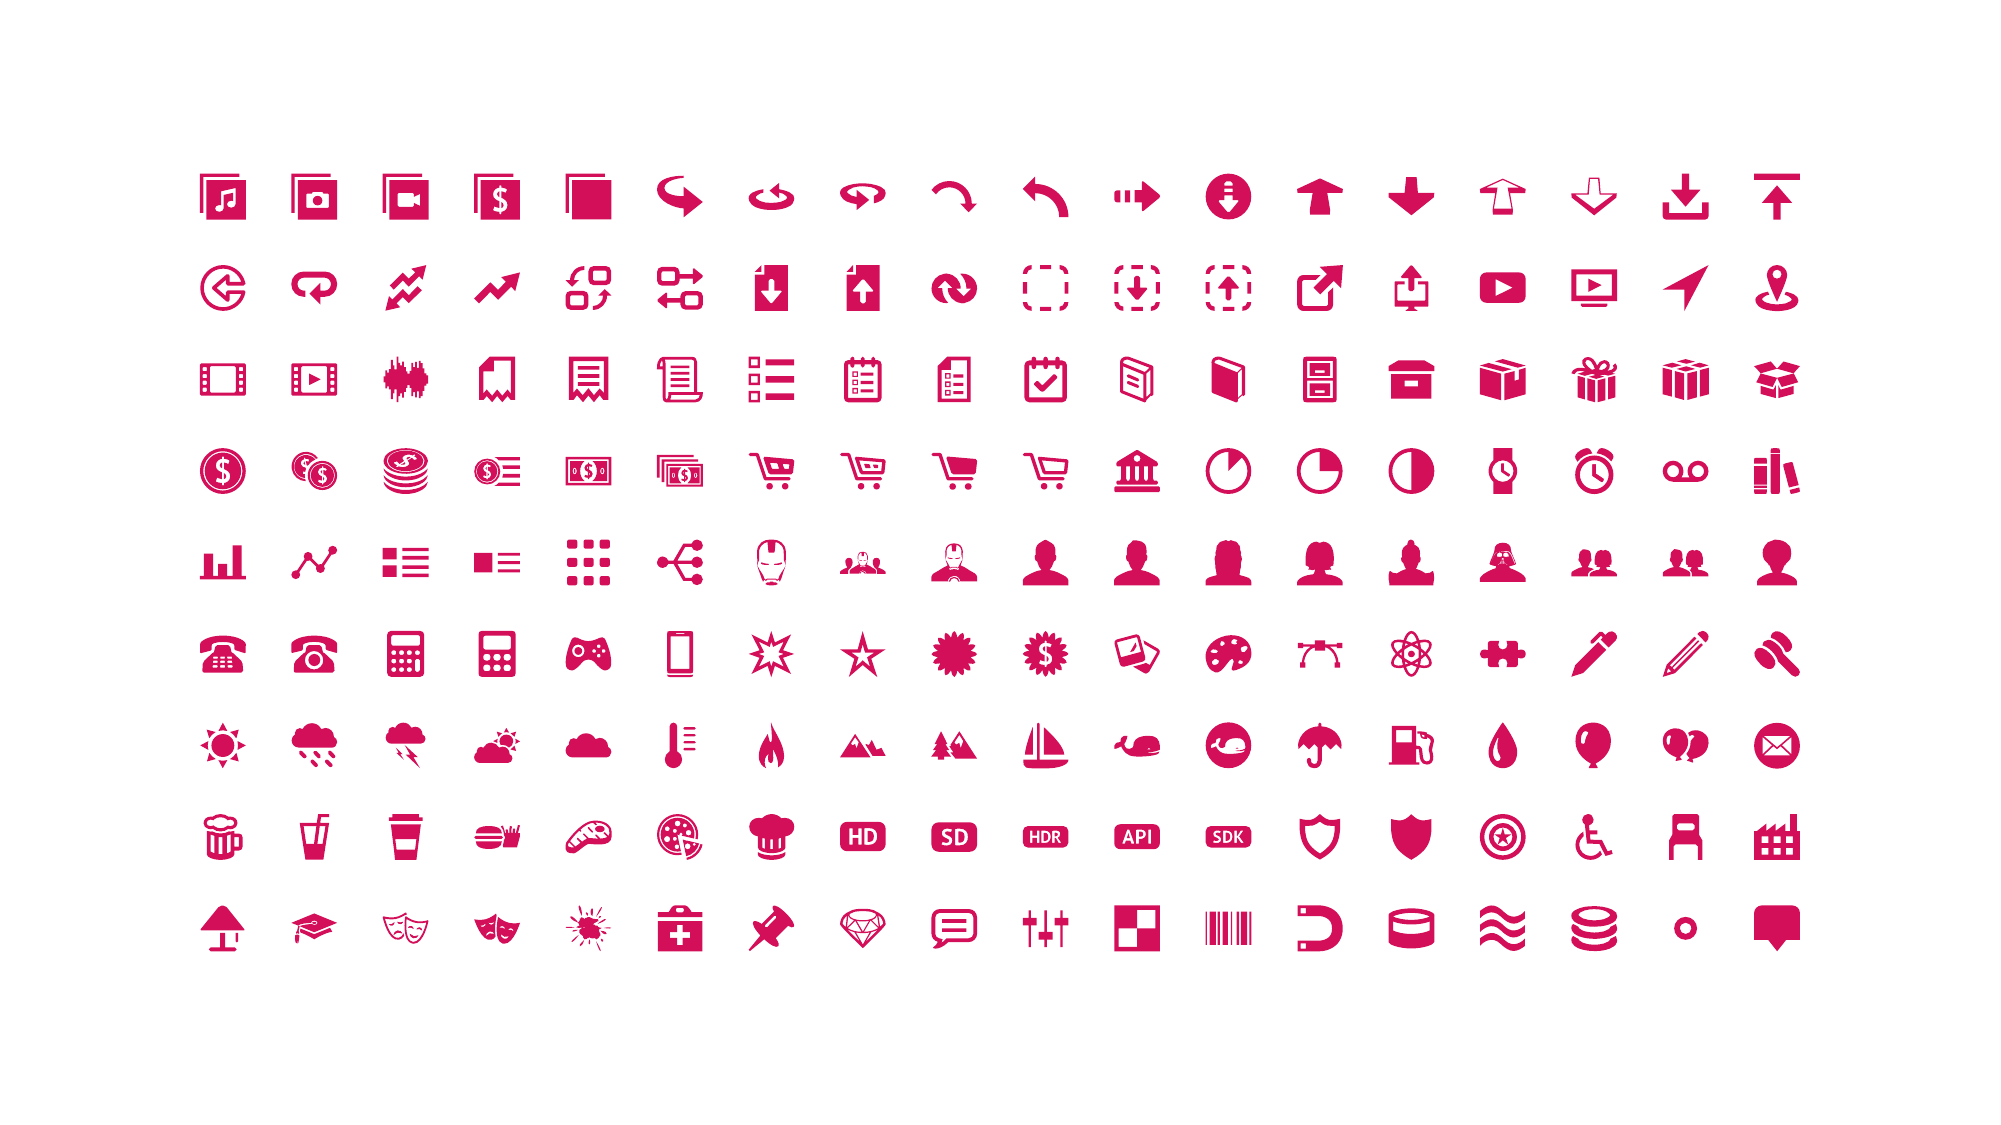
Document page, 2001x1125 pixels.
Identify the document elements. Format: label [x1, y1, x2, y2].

text_box [758, 722, 785, 769]
text_box [476, 461, 498, 482]
text_box [765, 393, 795, 400]
text_box [387, 630, 425, 677]
text_box [1592, 464, 1604, 483]
text_box [291, 173, 331, 213]
text_box [291, 723, 338, 748]
text_box [565, 266, 585, 287]
text_box [1059, 302, 1069, 311]
text_box [1755, 291, 1799, 312]
text_box [1040, 265, 1052, 270]
text_box [497, 552, 520, 556]
text_box [1662, 636, 1703, 677]
text_box [291, 913, 338, 933]
text_box [313, 751, 321, 759]
text_box [1699, 367, 1709, 397]
text_box [404, 916, 429, 944]
text_box [1662, 265, 1709, 312]
text_box [307, 460, 338, 491]
text_box [666, 463, 703, 487]
text_box [502, 465, 520, 469]
text_box [599, 557, 610, 567]
text_box [1034, 374, 1058, 392]
text_box [1211, 356, 1246, 403]
text_box [669, 467, 682, 484]
text_box [577, 374, 600, 378]
text_box [1133, 640, 1160, 674]
text_box [1114, 282, 1119, 294]
text_box [475, 841, 502, 849]
text_box [1571, 642, 1607, 677]
text_box [383, 481, 428, 494]
text_box [931, 452, 974, 481]
text_box [656, 539, 703, 586]
text_box [1674, 916, 1698, 940]
text_box [1116, 450, 1158, 485]
text_box [402, 547, 429, 552]
text_box [583, 539, 594, 549]
text_box [748, 390, 760, 403]
text_box [1120, 356, 1154, 403]
text_box [1479, 367, 1502, 401]
text_box [1309, 363, 1331, 376]
text_box [1754, 466, 1767, 485]
text_box [1126, 374, 1140, 382]
text_box [1022, 282, 1028, 294]
text_box [849, 551, 877, 574]
text_box [583, 557, 594, 567]
text_box [1388, 725, 1434, 765]
text_box [1150, 302, 1160, 311]
text_box [568, 356, 609, 403]
text_box [1205, 722, 1252, 769]
text_box [409, 933, 419, 939]
text_box [1242, 265, 1252, 274]
text_box [1501, 463, 1510, 477]
text_box [291, 271, 338, 305]
text_box [1480, 933, 1525, 951]
text_box [496, 731, 503, 737]
text_box [1131, 306, 1143, 311]
text_box [199, 173, 240, 213]
text_box [592, 461, 608, 482]
text_box [1022, 302, 1032, 311]
text_box [852, 387, 858, 394]
text_box [1024, 356, 1067, 403]
text_box [230, 729, 239, 739]
text_box [1676, 366, 1696, 372]
text_box [667, 674, 694, 678]
text_box [1150, 265, 1160, 274]
text_box [1043, 727, 1065, 755]
text_box [300, 927, 333, 940]
text_box [565, 456, 612, 486]
text_box [1662, 362, 1682, 368]
text_box [312, 195, 323, 206]
text_box [474, 272, 520, 304]
text_box [294, 455, 316, 479]
text_box [840, 452, 883, 481]
text_box [502, 473, 520, 478]
text_box [1114, 905, 1160, 952]
text_box [1571, 935, 1618, 952]
text_box [1401, 265, 1422, 292]
text_box [748, 373, 760, 386]
text_box [1309, 383, 1331, 396]
text_box [1297, 275, 1334, 311]
text_box [1205, 282, 1210, 294]
text_box [1127, 275, 1148, 300]
text_box [1754, 905, 1800, 952]
text_box [293, 645, 335, 673]
text_box [1494, 827, 1512, 845]
text_box [1571, 923, 1618, 939]
text_box [387, 450, 424, 472]
text_box [565, 820, 612, 854]
text_box [1114, 634, 1146, 667]
text_box [1590, 631, 1617, 648]
text_box [1205, 173, 1252, 220]
text_box [840, 733, 871, 758]
text_box [494, 482, 520, 486]
text_box [310, 759, 318, 768]
text_box [291, 363, 338, 396]
text_box [1205, 635, 1252, 673]
text_box [382, 547, 397, 560]
text_box [1480, 640, 1526, 668]
text_box [667, 631, 694, 674]
text_box [478, 630, 516, 677]
text_box [404, 744, 421, 769]
text_box [497, 561, 520, 565]
text_box [656, 454, 694, 478]
text_box [402, 555, 429, 560]
text_box [385, 286, 422, 311]
text_box [1131, 265, 1143, 270]
text_box [1575, 455, 1614, 495]
text_box [202, 645, 244, 673]
text_box [1205, 448, 1252, 494]
text_box [1388, 360, 1435, 372]
text_box [1778, 385, 1794, 399]
text_box [1489, 823, 1517, 851]
text_box [749, 814, 795, 854]
text_box [310, 463, 335, 487]
text_box [1674, 371, 1685, 400]
text_box [958, 831, 965, 843]
text_box [1022, 826, 1069, 848]
text_box [297, 180, 338, 220]
text_box [1222, 911, 1228, 945]
text_box [496, 916, 521, 944]
text_box [1043, 832, 1049, 842]
text_box [389, 180, 429, 220]
text_box [474, 835, 504, 839]
text_box [945, 381, 951, 388]
text_box [1575, 448, 1593, 462]
text_box [1298, 722, 1342, 769]
text_box [474, 458, 501, 485]
text_box [500, 825, 520, 848]
text_box [1479, 362, 1512, 372]
text_box [1114, 265, 1124, 274]
text_box [1777, 361, 1800, 374]
text_box [660, 817, 695, 852]
text_box [1754, 647, 1776, 669]
text_box [199, 363, 246, 396]
text_box [1589, 549, 1617, 577]
text_box [1040, 306, 1052, 311]
text_box [1205, 302, 1215, 311]
text_box [949, 483, 956, 490]
text_box [1240, 911, 1248, 945]
text_box [748, 452, 791, 481]
text_box [1023, 722, 1069, 769]
text_box [583, 576, 594, 586]
text_box [1662, 460, 1709, 482]
text_box [1225, 832, 1231, 841]
text_box [200, 265, 246, 311]
text_box [497, 569, 520, 573]
text_box [657, 291, 703, 310]
text_box [1757, 539, 1797, 586]
text_box [1575, 722, 1611, 769]
text_box [1754, 489, 1767, 494]
text_box [1242, 302, 1252, 311]
text_box [757, 852, 786, 860]
text_box [840, 631, 886, 678]
text_box [1155, 282, 1160, 294]
text_box [748, 631, 795, 678]
text_box [1296, 448, 1343, 494]
text_box [1222, 306, 1235, 311]
text_box [656, 175, 703, 218]
text_box [1662, 549, 1691, 577]
text_box [475, 826, 502, 834]
text_box [757, 539, 786, 582]
text_box [503, 727, 510, 733]
text_box [206, 752, 216, 762]
text_box [1022, 539, 1069, 586]
text_box [1114, 190, 1121, 203]
text_box [682, 839, 700, 857]
text_box [299, 750, 307, 759]
text_box [1126, 381, 1140, 388]
text_box [1114, 540, 1160, 586]
text_box [1761, 185, 1793, 220]
text_box [1571, 269, 1618, 302]
text_box [1770, 448, 1780, 453]
text_box [1024, 727, 1033, 755]
text_box [510, 745, 517, 751]
text_box [1697, 630, 1709, 643]
text_box [1303, 356, 1337, 403]
text_box [204, 452, 242, 490]
text_box [1488, 448, 1518, 494]
text_box [584, 462, 593, 480]
text_box [953, 374, 964, 378]
text_box [1388, 539, 1435, 586]
text_box [686, 844, 703, 860]
text_box [383, 356, 429, 403]
text_box [567, 576, 578, 586]
text_box [599, 539, 610, 549]
text_box [670, 365, 690, 369]
text_box [565, 290, 589, 310]
text_box [599, 576, 610, 586]
text_box [402, 565, 429, 569]
text_box [860, 372, 874, 376]
text_box [931, 181, 978, 213]
text_box [840, 908, 886, 949]
text_box [1686, 730, 1709, 763]
text_box [1236, 911, 1240, 945]
text_box [1391, 374, 1432, 399]
text_box [474, 742, 513, 763]
text_box [1209, 911, 1216, 945]
text_box [953, 382, 964, 386]
text_box [1588, 278, 1602, 292]
text_box [945, 389, 951, 396]
text_box [748, 356, 760, 369]
text_box [687, 467, 700, 484]
text_box [657, 921, 703, 952]
text_box [840, 557, 853, 574]
text_box [1789, 487, 1800, 494]
text_box [931, 631, 978, 678]
text_box [1754, 814, 1800, 860]
text_box [681, 468, 689, 483]
text_box [567, 539, 578, 549]
text_box [1580, 303, 1608, 307]
text_box [1766, 265, 1788, 302]
text_box [931, 731, 952, 760]
text_box [383, 468, 428, 481]
text_box [664, 722, 683, 769]
text_box [1480, 919, 1525, 938]
text_box [1754, 173, 1800, 180]
text_box [1205, 265, 1215, 274]
text_box [199, 448, 246, 494]
text_box [1777, 373, 1799, 387]
text_box [840, 821, 886, 852]
text_box [1754, 361, 1778, 374]
text_box [388, 814, 423, 821]
text_box [1687, 371, 1697, 400]
text_box [382, 565, 397, 577]
text_box [942, 919, 967, 923]
text_box [1571, 906, 1618, 927]
text_box [846, 265, 854, 272]
text_box [299, 814, 330, 860]
text_box [1571, 549, 1594, 577]
text_box [1130, 642, 1137, 653]
text_box [1677, 359, 1696, 364]
text_box [763, 456, 795, 475]
text_box [864, 463, 871, 469]
text_box [1756, 373, 1778, 387]
text_box [1770, 631, 1793, 653]
text_box [1671, 173, 1701, 207]
text_box [570, 461, 585, 482]
text_box [577, 382, 600, 386]
text_box [1662, 202, 1709, 220]
text_box [873, 483, 880, 490]
text_box [200, 741, 209, 750]
text_box [1297, 640, 1343, 668]
text_box [953, 391, 964, 395]
text_box [781, 483, 789, 490]
text_box [1480, 905, 1525, 924]
text_box [1205, 826, 1252, 848]
text_box [857, 483, 865, 490]
text_box [1394, 281, 1429, 311]
text_box [1114, 824, 1160, 850]
text_box [860, 389, 874, 393]
text_box [1299, 814, 1341, 860]
text_box [942, 928, 967, 932]
text_box [383, 475, 428, 488]
text_box [1388, 908, 1435, 949]
text_box [931, 909, 978, 949]
text_box [865, 739, 886, 756]
text_box [324, 759, 333, 768]
text_box [383, 448, 428, 474]
text_box [565, 733, 612, 758]
text_box [510, 731, 517, 737]
text_box [657, 814, 699, 856]
text_box [1022, 910, 1037, 948]
text_box [846, 265, 880, 311]
text_box [218, 722, 228, 731]
text_box [1391, 814, 1432, 860]
text_box [1662, 367, 1672, 397]
text_box [480, 180, 520, 220]
text_box [570, 916, 602, 940]
text_box [1504, 367, 1526, 401]
text_box [291, 635, 338, 653]
text_box [1247, 282, 1252, 294]
text_box [572, 180, 612, 220]
text_box [200, 635, 246, 654]
text_box [206, 180, 246, 220]
text_box [766, 483, 773, 490]
text_box [1762, 639, 1800, 677]
text_box [574, 647, 583, 655]
text_box [867, 830, 874, 842]
text_box [937, 356, 971, 403]
text_box [309, 373, 321, 386]
text_box [291, 545, 338, 580]
text_box [765, 376, 795, 383]
text_box [1054, 910, 1069, 948]
text_box [683, 747, 696, 751]
text_box [1391, 630, 1432, 677]
text_box [946, 456, 978, 475]
text_box [657, 266, 703, 286]
text_box [1479, 178, 1526, 215]
text_box [1037, 456, 1069, 475]
text_box [840, 183, 886, 211]
text_box [754, 265, 762, 272]
text_box [1669, 814, 1703, 860]
text_box [230, 752, 239, 762]
text_box [1479, 814, 1526, 860]
text_box [208, 932, 237, 952]
text_box [474, 173, 514, 213]
text_box [931, 273, 978, 304]
text_box [1760, 385, 1776, 399]
text_box [1494, 359, 1526, 368]
text_box [203, 814, 238, 832]
text_box [200, 905, 245, 931]
text_box [1596, 448, 1614, 462]
text_box [1022, 452, 1065, 481]
text_box [1408, 650, 1415, 658]
text_box [1124, 190, 1131, 203]
text_box [1297, 905, 1343, 952]
text_box [592, 289, 612, 310]
text_box [1040, 483, 1048, 490]
text_box [1297, 541, 1343, 586]
text_box [577, 366, 600, 370]
text_box [395, 747, 404, 760]
text_box [1783, 462, 1799, 488]
text_box [1754, 722, 1800, 769]
text_box [308, 653, 321, 667]
text_box [949, 731, 978, 759]
text_box [1218, 276, 1239, 301]
text_box [474, 552, 493, 573]
text_box [1571, 356, 1618, 379]
text_box [382, 173, 423, 213]
text_box [1582, 814, 1613, 856]
text_box [390, 824, 421, 860]
text_box [595, 825, 605, 833]
text_box [1571, 177, 1617, 216]
text_box [567, 557, 578, 567]
text_box [661, 459, 699, 483]
text_box [872, 557, 886, 574]
text_box [1685, 549, 1709, 577]
text_box [1056, 483, 1063, 490]
text_box [1608, 375, 1616, 400]
text_box [1388, 448, 1435, 494]
text_box [1479, 272, 1526, 303]
text_box [402, 573, 429, 578]
text_box [931, 822, 978, 852]
text_box [499, 734, 514, 748]
text_box [389, 265, 427, 290]
text_box [1479, 542, 1526, 582]
text_box [237, 741, 246, 750]
text_box [382, 912, 407, 940]
text_box [1691, 362, 1709, 368]
text_box [1577, 375, 1585, 400]
text_box [656, 356, 703, 403]
text_box [494, 457, 520, 461]
text_box [565, 637, 612, 671]
text_box [385, 722, 426, 744]
text_box [474, 913, 497, 940]
text_box [1059, 265, 1069, 274]
text_box [1114, 486, 1160, 493]
text_box [1297, 178, 1343, 215]
text_box [1205, 540, 1252, 586]
text_box [844, 356, 882, 403]
text_box [1662, 728, 1689, 761]
text_box [1388, 177, 1435, 216]
text_box [670, 371, 690, 375]
text_box [1038, 910, 1053, 948]
text_box [1488, 722, 1518, 769]
text_box [657, 905, 703, 918]
text_box [328, 750, 336, 759]
text_box [748, 182, 795, 211]
text_box [1770, 453, 1780, 494]
text_box [1575, 831, 1603, 860]
text_box [206, 830, 243, 860]
text_box [294, 934, 300, 944]
text_box [206, 729, 216, 739]
text_box [860, 380, 874, 385]
text_box [754, 265, 788, 311]
text_box [291, 451, 318, 482]
text_box [1064, 282, 1069, 294]
text_box [1022, 176, 1069, 218]
text_box [1114, 302, 1124, 311]
text_box [931, 543, 978, 582]
text_box [1022, 265, 1032, 274]
text_box [588, 266, 612, 286]
text_box [670, 384, 690, 388]
text_box [765, 359, 795, 366]
text_box [1597, 378, 1606, 403]
text_box [1114, 735, 1160, 757]
text_box [1222, 265, 1235, 270]
text_box [1134, 181, 1161, 212]
text_box [565, 173, 605, 213]
text_box [1313, 265, 1343, 295]
text_box [1587, 378, 1596, 403]
text_box [1022, 630, 1069, 677]
text_box [964, 483, 972, 490]
text_box [1754, 457, 1767, 464]
text_box [578, 905, 582, 917]
text_box [854, 456, 886, 475]
text_box [211, 734, 235, 757]
text_box [748, 905, 795, 952]
text_box [479, 356, 516, 403]
text_box [765, 581, 778, 586]
text_box [218, 760, 228, 769]
text_box [199, 545, 246, 580]
text_box [235, 932, 239, 943]
